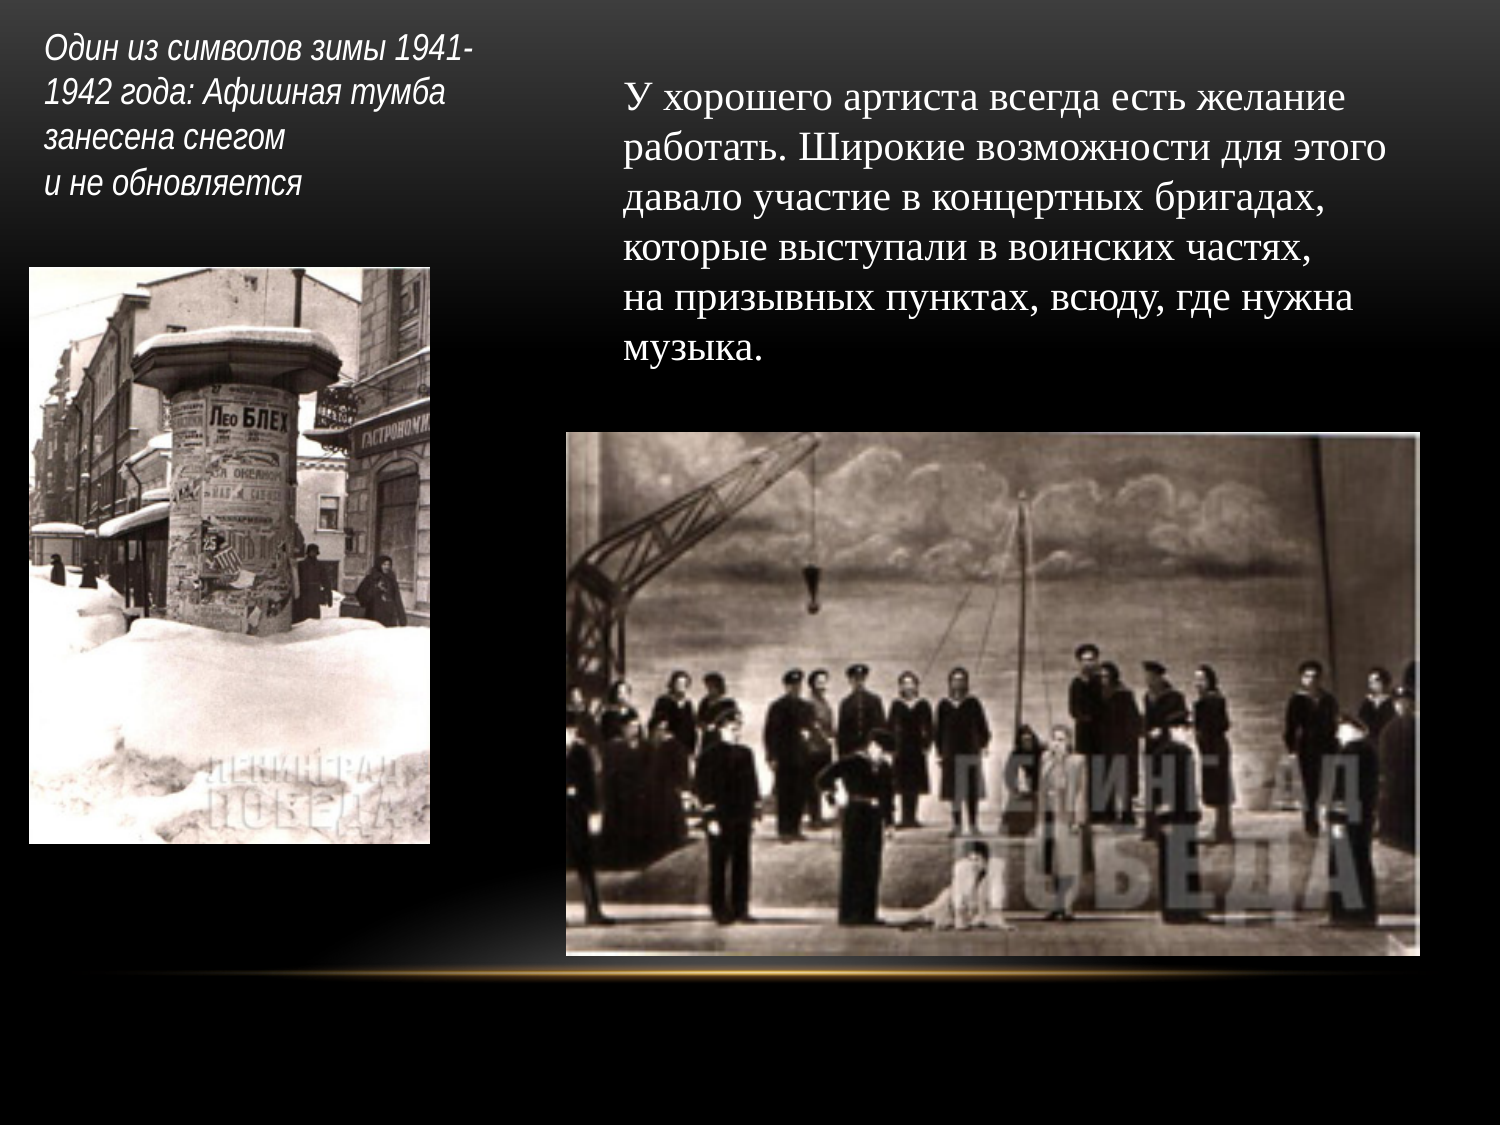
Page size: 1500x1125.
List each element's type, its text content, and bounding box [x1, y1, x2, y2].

text_box Один из символов зимы 1941-1942 года: Афишная тумба занесена снегом и не обновляется [29, 15, 550, 210]
text_box У хорошего артиста всегда есть желание работать. Широкие возможности для этого давало участие в концертных бригадах, которые выступали в воинских частях, на призывных пунктах, всюду, где нужна музыка. [608, 61, 1420, 377]
picture [0, 0, 1500, 1125]
